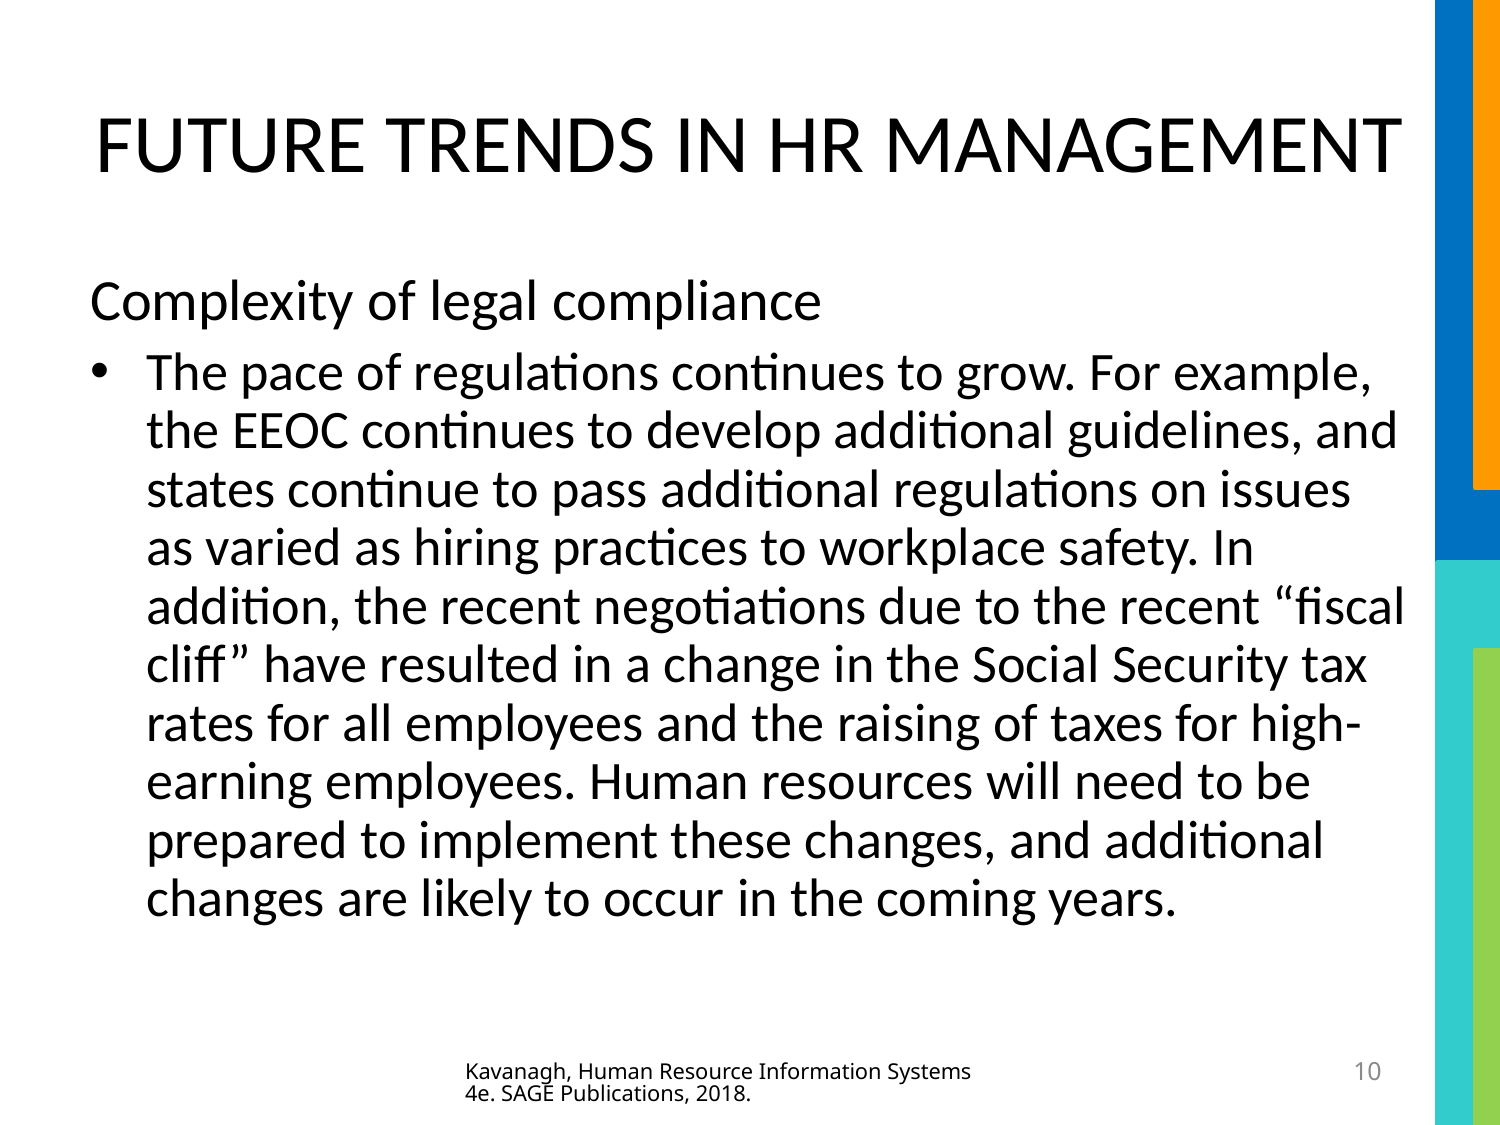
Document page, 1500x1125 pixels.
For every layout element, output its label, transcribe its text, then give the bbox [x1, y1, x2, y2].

slide_number 10 [1059, 1042, 1397, 1103]
title FUTURE TRENDS IN HR MANAGEMENT [75, 45, 1425, 233]
list Complexity of legal compliance The pace of regulations continues to grow. For example, the EEOC continues to develop additional guidelines, and states continue to pass additional regulations on issues as varied as hiring practices to workplace safety. In addition, the recent negotiations due to the recent “fiscal cliff” have resulted in a change in the Social Security tax rates for all employees and the raising of taxes for high-earning employees. Human resources will need to be prepared to implement these changes, and additional changes are likely to occur in the coming years. [75, 262, 1425, 1005]
footer Kavanagh, Human Resource Information Systems 4e. SAGE Publications, 2018. [450, 1042, 1004, 1103]
